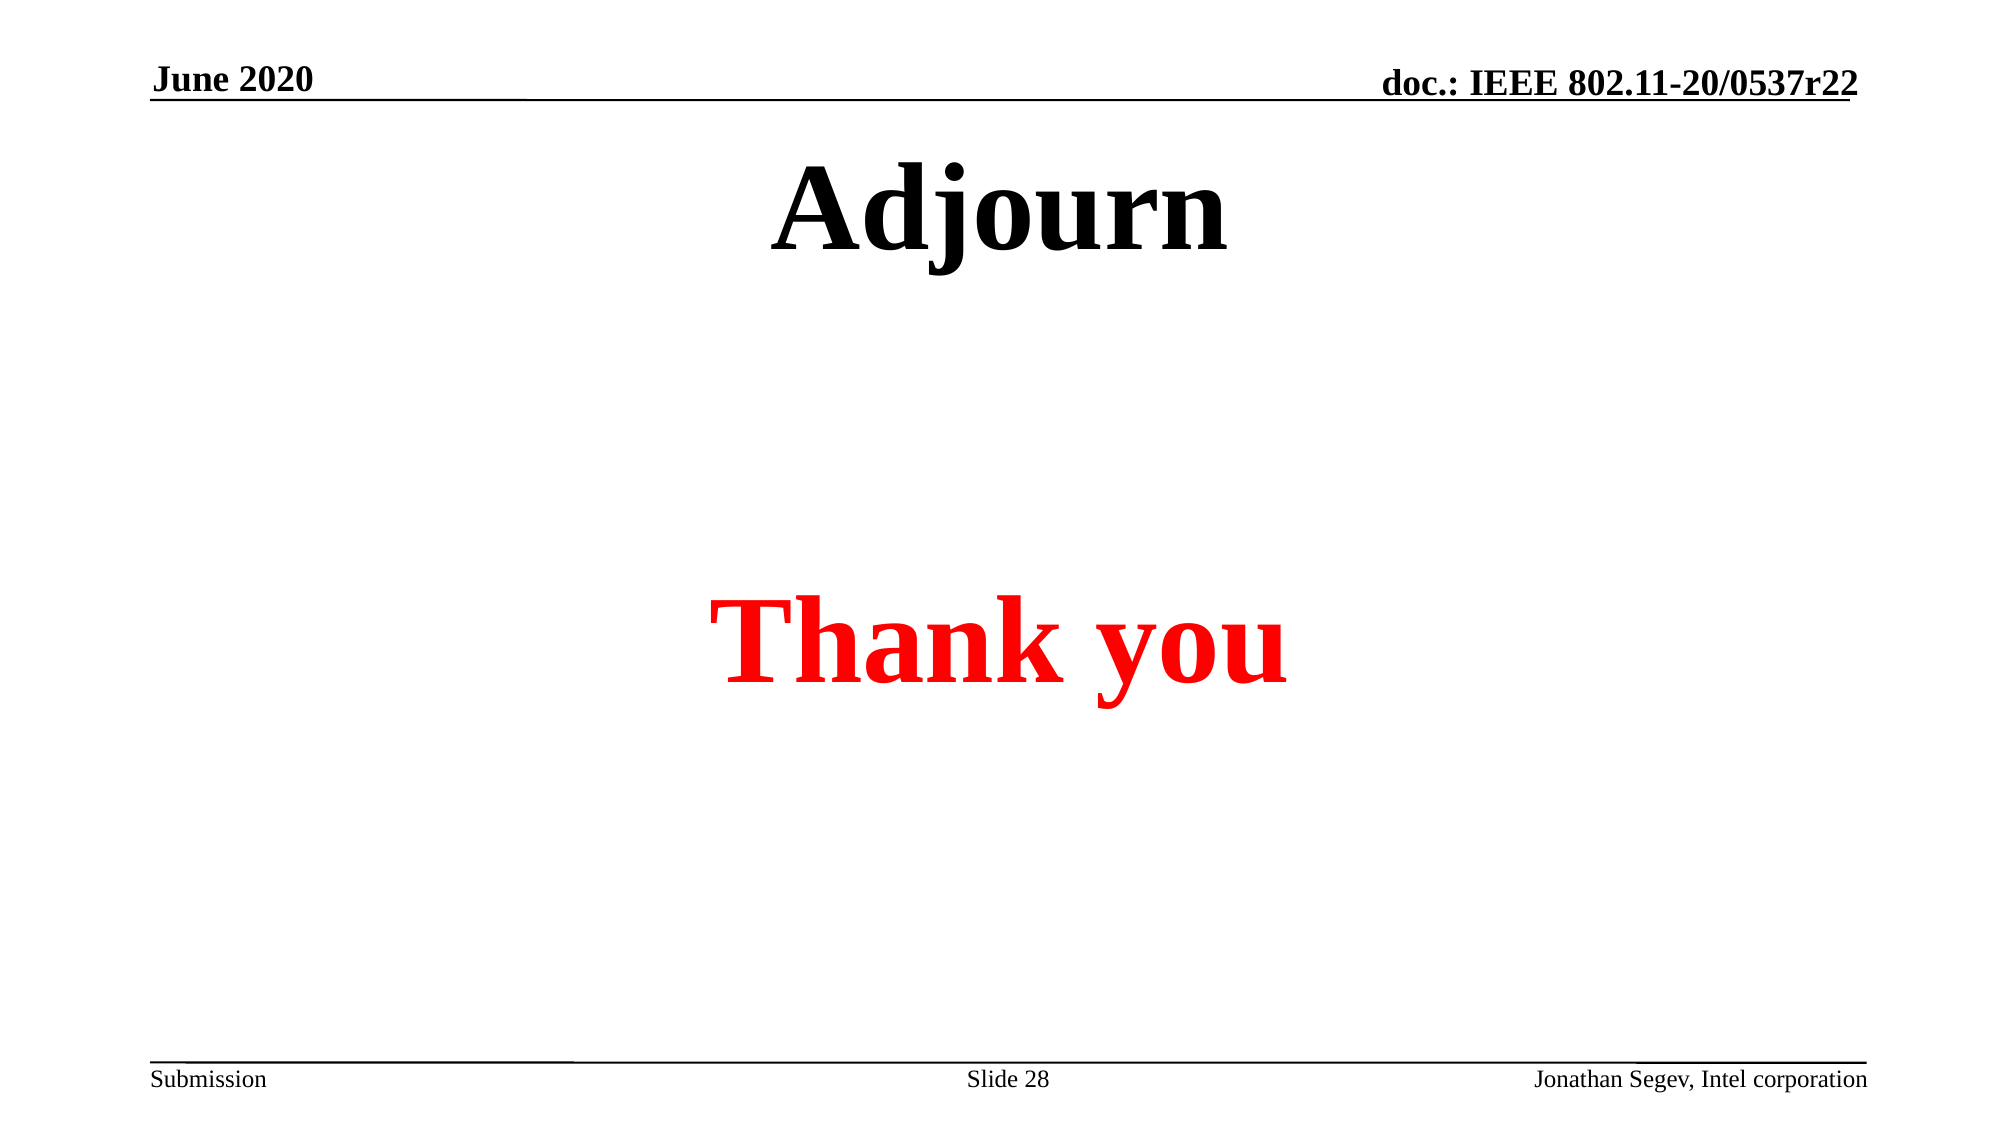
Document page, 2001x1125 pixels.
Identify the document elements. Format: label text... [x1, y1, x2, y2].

slide_number Slide 28 [950, 1061, 1067, 1123]
title Adjourn [149, 112, 1850, 288]
footer Jonathan Segev, Intel corporation [1171, 1061, 1869, 1093]
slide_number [152, 54, 563, 100]
list Thank you [149, 324, 1850, 1000]
